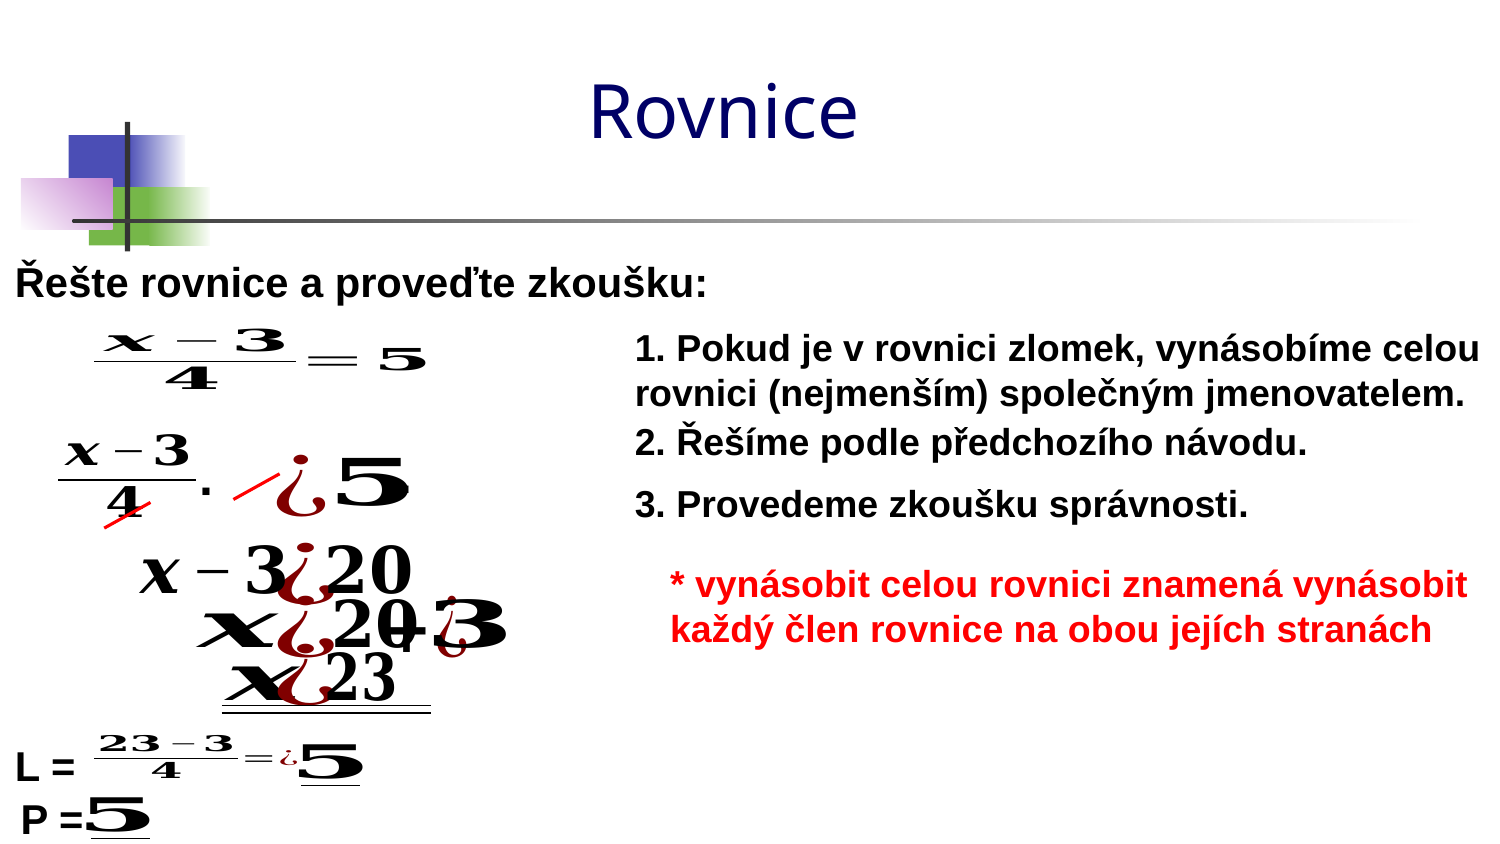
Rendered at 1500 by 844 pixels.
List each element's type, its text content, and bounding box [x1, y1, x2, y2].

text_box ∙ [184, 451, 229, 526]
text_box P = [5, 791, 105, 844]
text_box ∙ [383, 448, 428, 524]
text_box L = [0, 738, 99, 792]
text_box Řešte rovnice a proveďte zkoušku: [0, 244, 727, 317]
text_box 1. Pokud je v rovnici zlomek, vynásobíme celou rovnici (nejmenším) společným jmenovatelem. [620, 327, 1500, 403]
title Rovnice [129, 43, 1318, 175]
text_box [233, 473, 280, 500]
text_box * vynásobit celou rovnici znamená vynásobit každý člen rovnice na obou jejích stranách [655, 563, 1500, 647]
text_box 2. Řešíme podle předchozího návodu. [620, 403, 1500, 464]
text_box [103, 502, 151, 529]
text_box 3. Provedeme zkoušku správnosti. [620, 464, 1500, 540]
